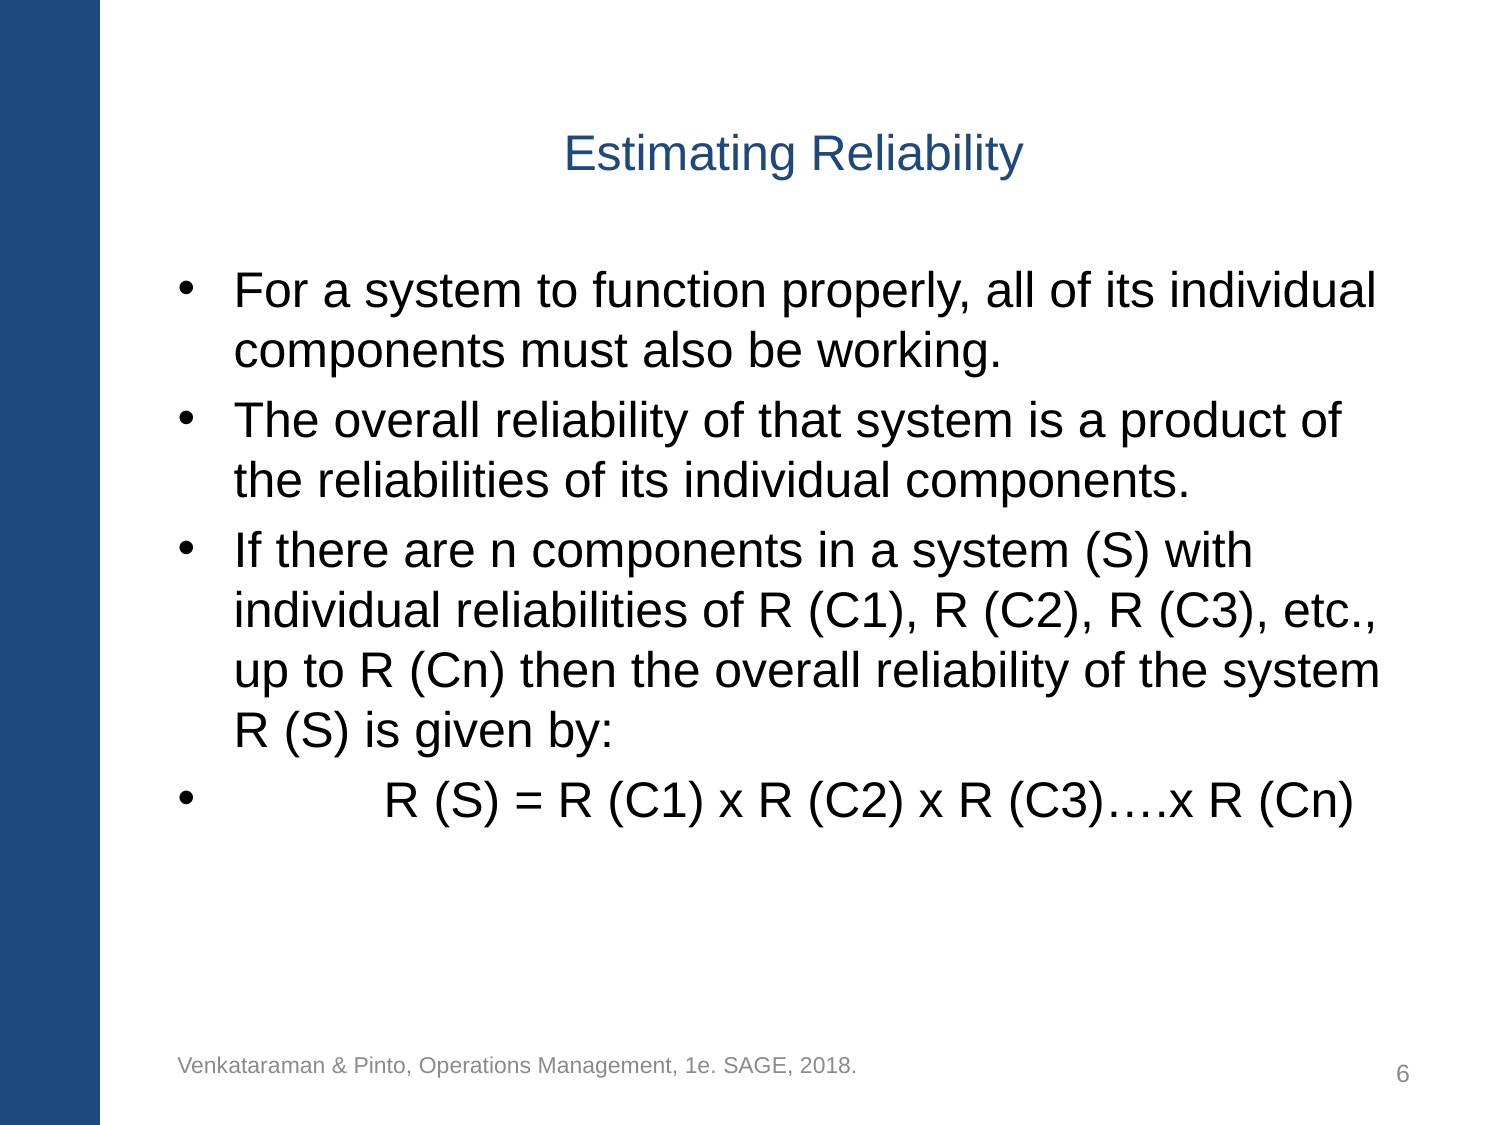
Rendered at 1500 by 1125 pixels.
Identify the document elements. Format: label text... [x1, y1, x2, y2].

footer Venkataraman & Pinto, Operations Management, 1e. SAGE, 2018. [162, 1042, 1313, 1103]
title Estimating Reliability [162, 37, 1425, 249]
list For a system to function properly, all of its individual components must also be working. The overall reliability of that system is a product of the reliabilities of its individual components. If there are n components in a system (S) with individual reliabilities of R (C1), R (C2), R (C3), etc., up to R (Cn) then the overall reliability of the system R (S) is given by: R (S) = R (C1) x R (C2) x R (C3)….x R (Cn) [162, 249, 1425, 1005]
slide_number 6 [1350, 1042, 1425, 1103]
